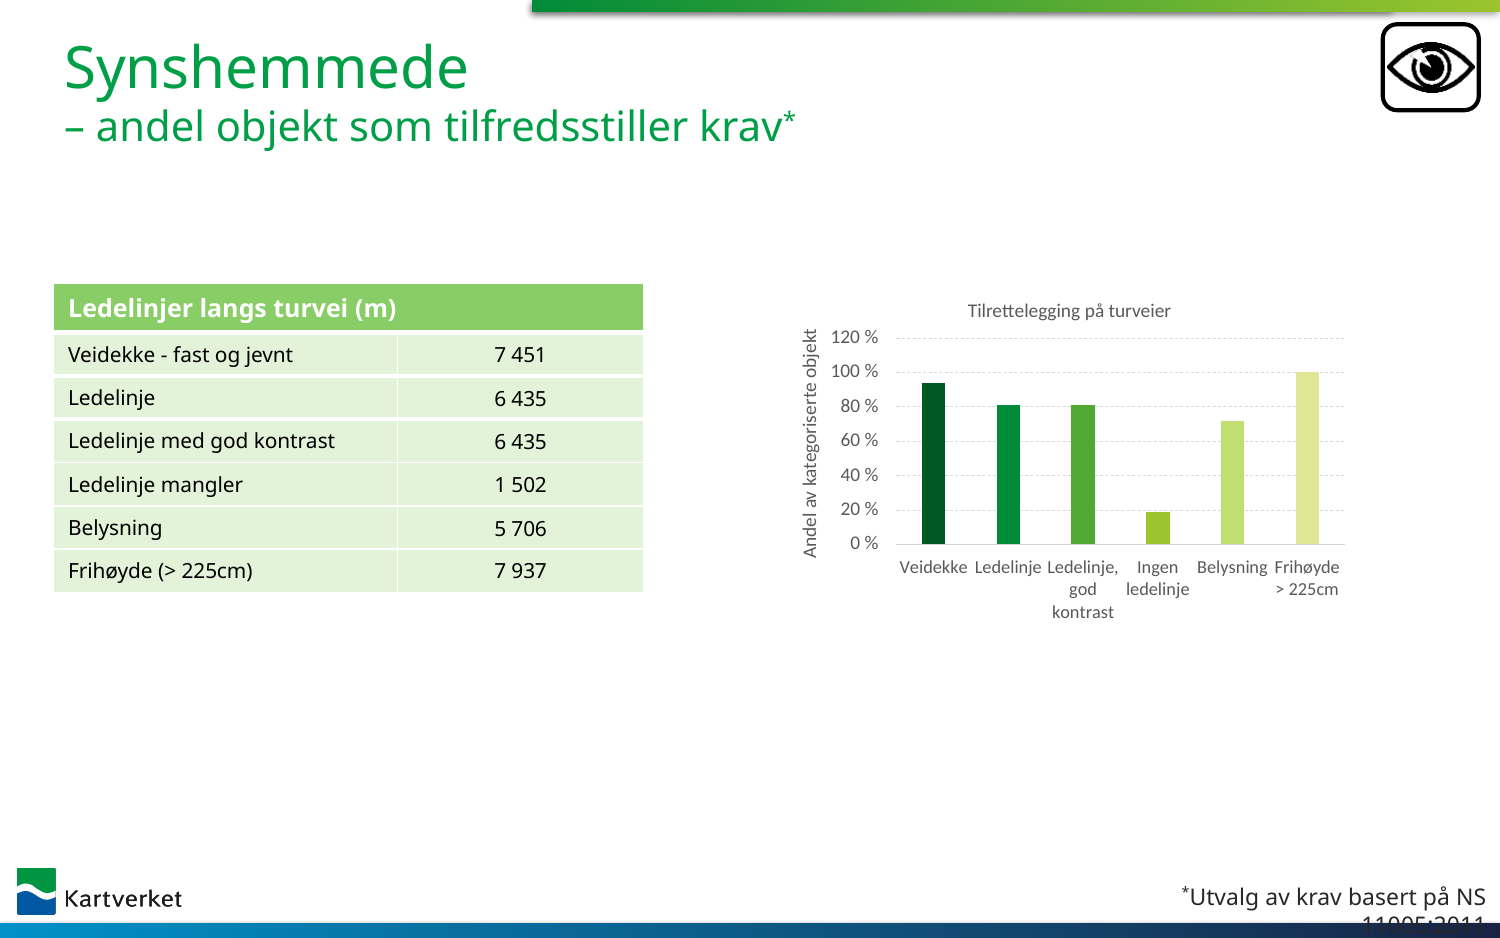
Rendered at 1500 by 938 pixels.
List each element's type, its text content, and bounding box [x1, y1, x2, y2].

table_cell 5 706 [398, 507, 643, 548]
table_cell Ledelinje mangler [54, 463, 397, 505]
table_cell 7 937 [398, 550, 643, 592]
table_cell Belysning [54, 507, 397, 548]
table_cell Ledelinje [54, 378, 397, 417]
table_cell 7 451 [398, 335, 643, 374]
table_cell Veidekke - fast og jevnt [54, 335, 397, 374]
table_header Ledelinjer langs turvei (m) [54, 284, 643, 330]
table_cell 6 435 [398, 378, 643, 417]
text_box *Utvalg av krav basert på NS 11005:2011 [1068, 873, 1500, 938]
table_cell 6 435 [398, 421, 643, 462]
picture [791, 291, 1348, 630]
text_box Synshemmede – andel objekt som tilfredsstiller krav* [49, 24, 1431, 158]
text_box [1382, 24, 1480, 111]
table_cell Frihøyde (> 225cm) [54, 550, 397, 592]
table_cell Ledelinje med god kontrast [54, 421, 397, 462]
table_cell 1 502 [398, 463, 643, 505]
